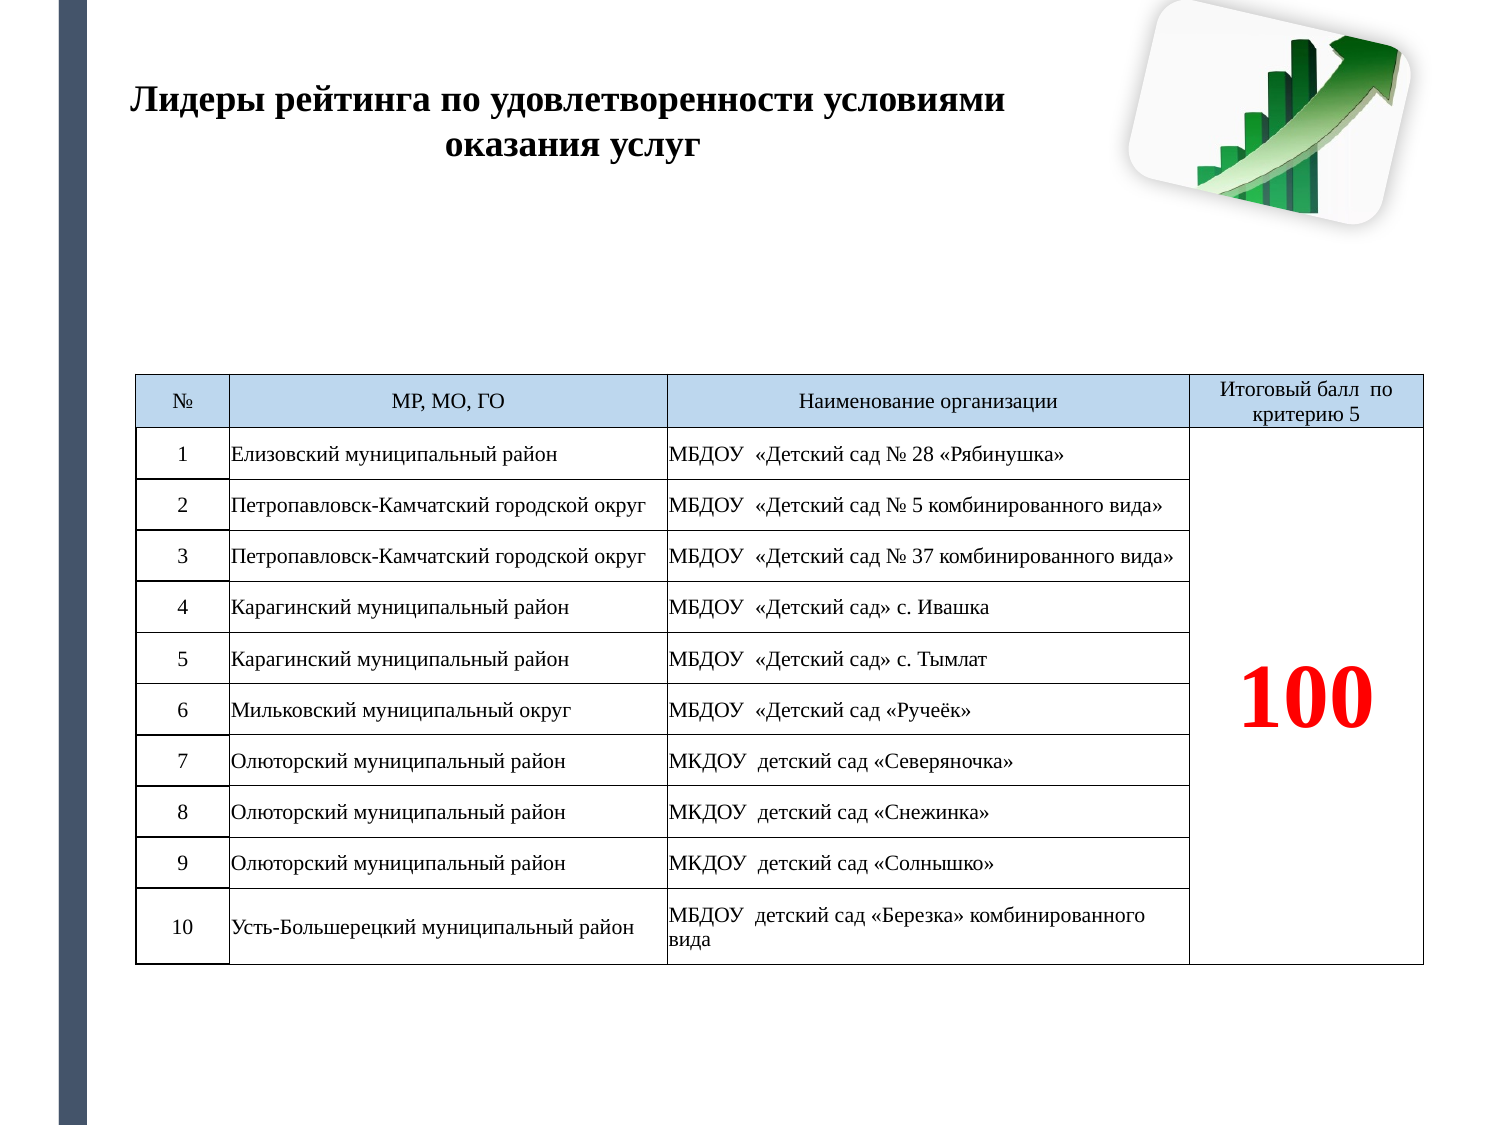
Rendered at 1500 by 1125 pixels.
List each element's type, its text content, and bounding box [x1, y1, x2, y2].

table_cell Елизовский муниципальный район [230, 428, 667, 479]
table_cell 7 [137, 736, 229, 785]
table_cell Мильковский муниципальный округ [230, 684, 667, 734]
table_cell 100 [1190, 428, 1423, 964]
table_header Наименование организации [668, 375, 1189, 427]
table_cell Петропавловск-Камчатский городской округ [230, 480, 667, 530]
table_cell 8 [137, 787, 229, 836]
table_header № [136, 375, 229, 427]
table_cell 2 [137, 480, 229, 529]
table_cell 1 [137, 428, 229, 478]
table_cell МБДОУ детский сад «Березка» комбинированного вида [668, 889, 1189, 964]
table_header Итоговый балл по критерию 5 [1190, 375, 1423, 427]
table_cell МБДОУ «Детский сад № 28 «Рябинушка» [668, 428, 1189, 479]
table_cell МБДОУ «Детский сад» с. Тымлат [668, 633, 1189, 683]
table_header МР, МО, ГО [230, 375, 667, 427]
table_cell МКДОУ детский сад «Северяночка» [668, 735, 1189, 785]
table_cell 9 [137, 838, 229, 887]
text_box Лидеры рейтинга по удовлетворенности условиями оказания услуг [35, 66, 1111, 172]
table_cell МБДОУ «Детский сад» с. Ивашка [668, 582, 1189, 632]
table_cell 10 [137, 889, 229, 963]
table_cell 6 [137, 684, 229, 734]
table_cell МБДОУ «Детский сад № 37 комбинированного вида» [668, 531, 1189, 581]
table_cell Карагинский муниципальный район [230, 582, 667, 632]
table_cell МБДОУ «Детский сад № 5 комбинированного вида» [668, 480, 1189, 530]
picture [1128, 0, 1411, 225]
table_cell Карагинский муниципальный район [230, 633, 667, 683]
table_cell 3 [137, 531, 229, 580]
table_cell 4 [137, 582, 229, 632]
table_cell Олюторский муниципальный район [230, 838, 667, 888]
table_cell МКДОУ детский сад «Солнышко» [668, 838, 1189, 888]
table_cell Петропавловск-Камчатский городской округ [230, 531, 667, 581]
table_cell МБДОУ «Детский сад «Ручеёк» [668, 684, 1189, 734]
table_cell Олюторский муниципальный район [230, 735, 667, 785]
table_cell 5 [137, 633, 229, 683]
table_cell Олюторский муниципальный район [230, 786, 667, 837]
table_cell Усть-Большерецкий муниципальный район [230, 889, 667, 964]
table_cell МКДОУ детский сад «Снежинка» [668, 786, 1189, 837]
